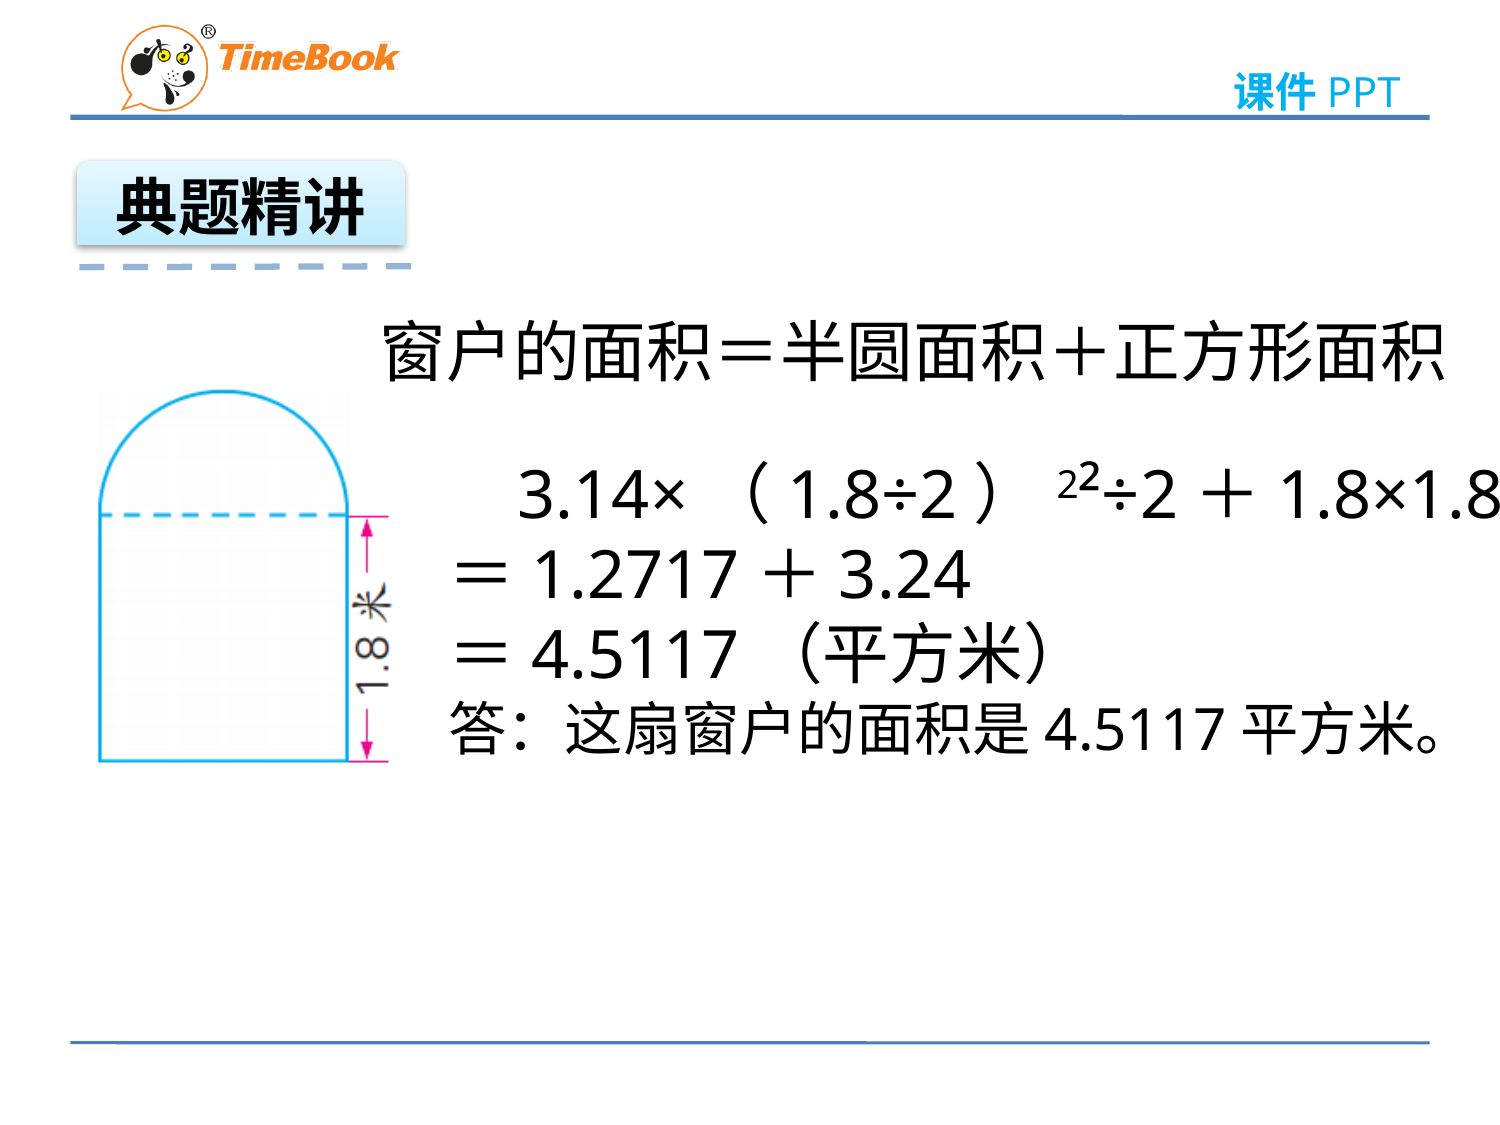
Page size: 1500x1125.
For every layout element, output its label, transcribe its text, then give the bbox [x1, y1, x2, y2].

picture [118, 22, 408, 113]
text_box 典题精讲 [75, 160, 406, 247]
picture [64, 373, 420, 787]
text_box 3.14×（1.8÷2）2²÷2＋1.8×1.8 ＝1.2717＋3.24 ＝4.5117（平方米） 答：这扇窗户的面积是4.5117平方米。 [433, 444, 1500, 769]
text_box 窗户的面积＝半圆面积＋正方形面积 [364, 302, 1463, 398]
